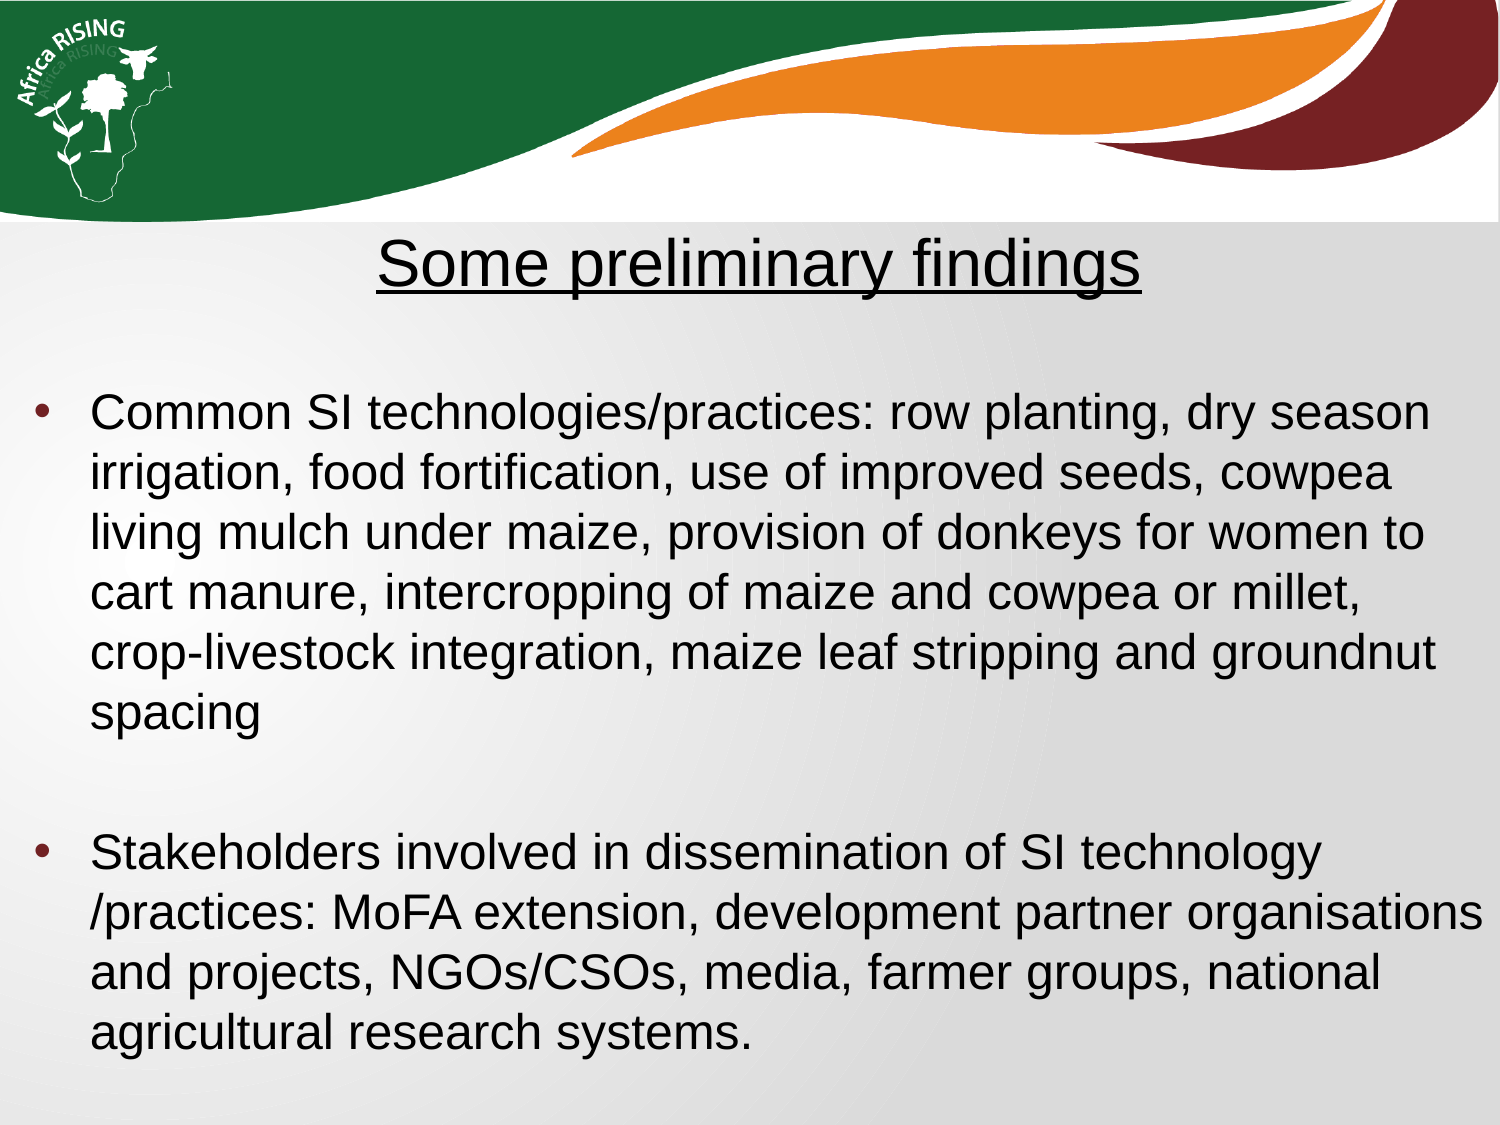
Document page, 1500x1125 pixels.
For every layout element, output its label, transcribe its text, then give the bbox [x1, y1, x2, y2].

picture [0, 0, 1499, 212]
list Some preliminary findings Common SI technologies/practices: row planting, dry season irrigation, food fortification, use of improved seeds, cowpea living mulch under maize, provision of donkeys for women to cart manure, intercropping of maize and cowpea or millet, crop-livestock integration, maize leaf stripping and groundnut spacing Stakeholders involved in dissemination of SI technology /practices: MoFA extension, development partner organisations and projects, NGOs/CSOs, media, farmer groups, national agricultural research systems. [0, 212, 1500, 1125]
